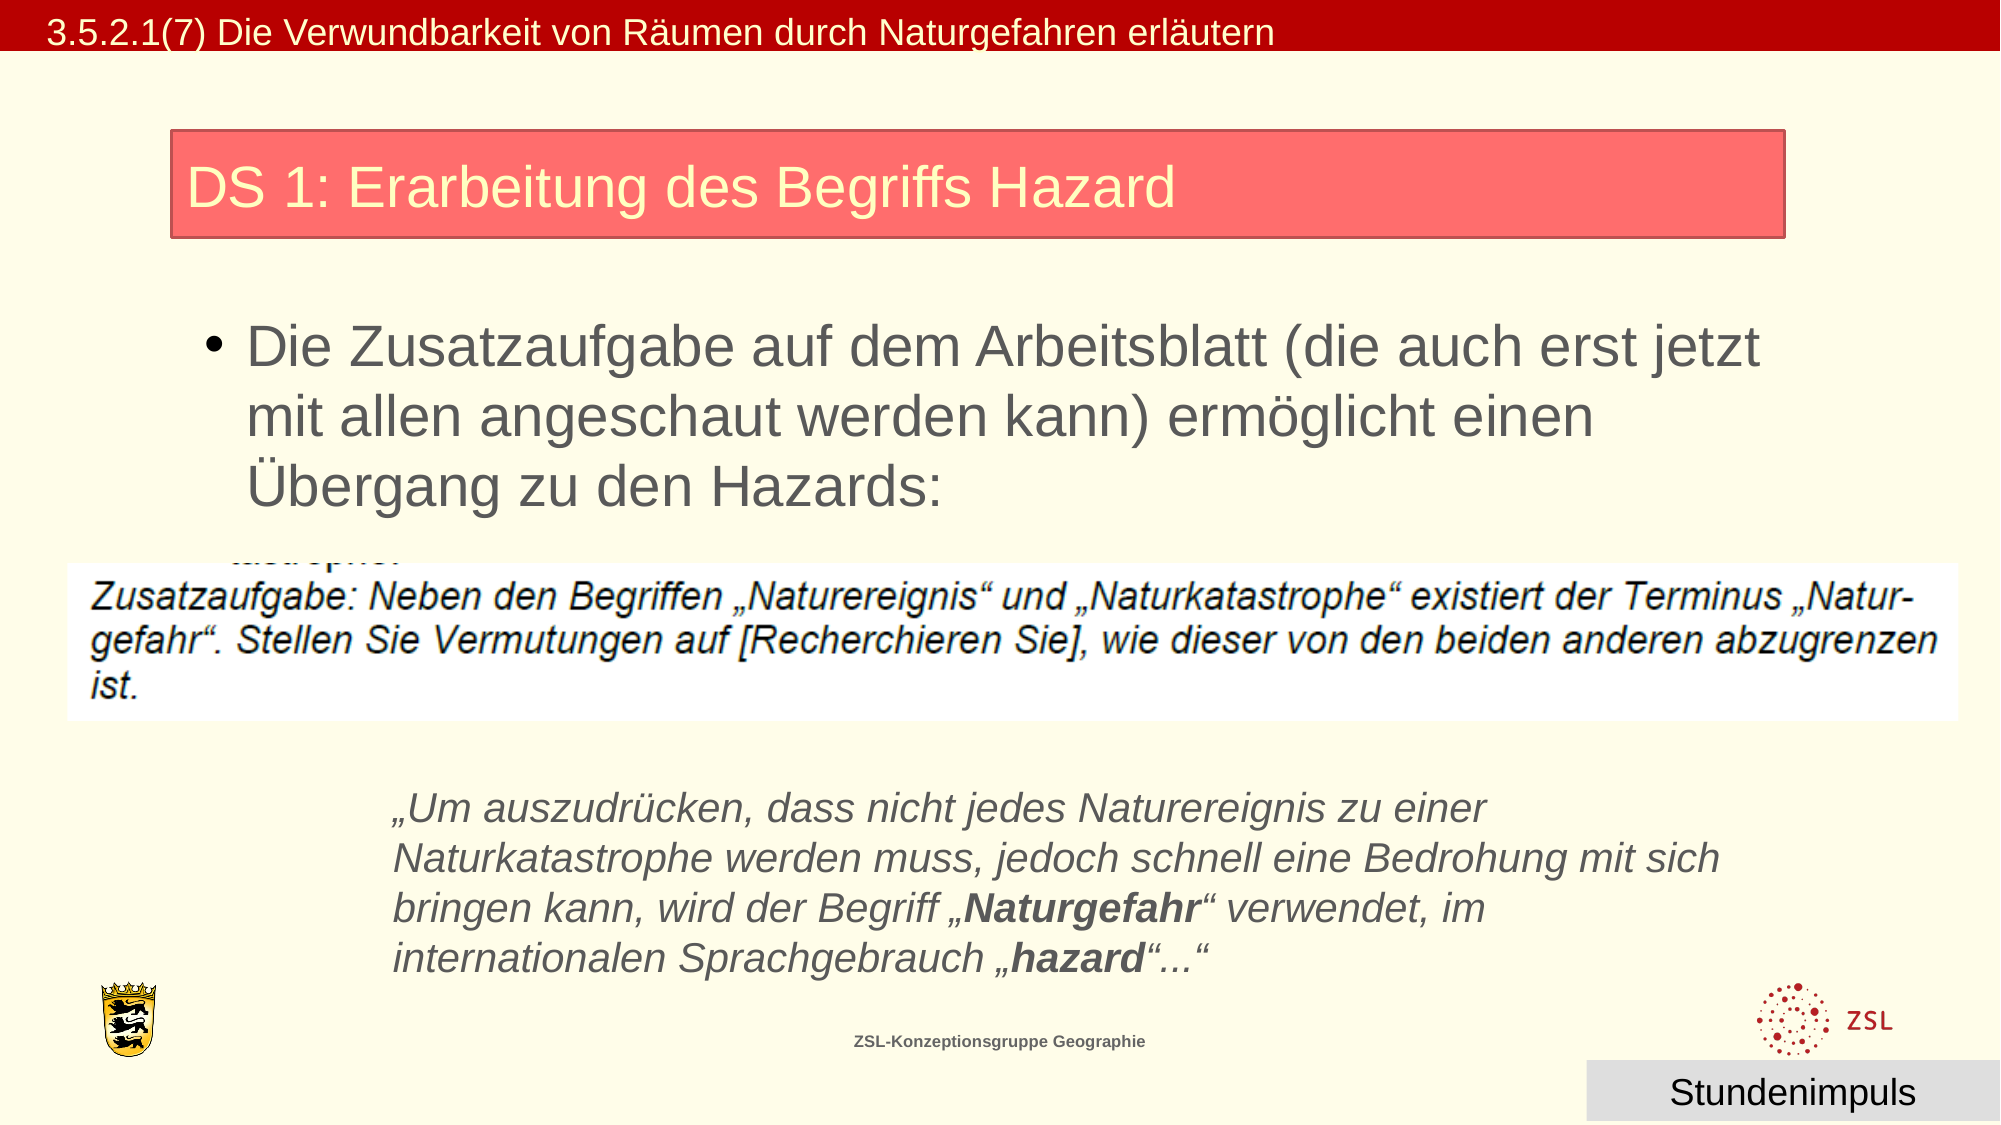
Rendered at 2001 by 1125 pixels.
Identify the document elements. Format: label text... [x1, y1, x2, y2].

text_box DS 1: Erarbeitung des Begriffs Hazard [171, 130, 1785, 238]
picture [41, 545, 1959, 721]
text_box Die Zusatzaufgabe auf dem Arbeitsblatt (die auch erst jetzt mit allen angeschaut werden kann) ermöglicht einen Übergang zu den Hazards: „Um auszudrücken, dass nicht jedes Naturereignis zu einer Naturkatastrophe werden muss, jedoch schnell eine Bedrohung mit sich bringen kann, wird der Begriff „Naturgefahr“ verwendet, im internationalen Sprachgebrauch „hazard“...“ [171, 732, 1787, 1024]
text_box Stundenimpuls [1586, 1060, 2000, 1121]
text_box Die Zusatzaufgabe auf dem Arbeitsblatt (die auch erst jetzt mit allen angeschaut werden kann) ermöglicht einen Übergang zu den Hazards: „Um auszudrücken, dass nicht jedes Naturereignis zu einer Naturkatastrophe werden muss, jedoch schnell eine Bedrohung mit sich bringen kann, wird der Begriff „Naturgefahr“ verwendet, im internationalen Sprachgebrauch „hazard“...“ [171, 300, 1787, 545]
picture [99, 979, 158, 1059]
text_box 3.5.2.1(7) Die Verwundbarkeit von Räumen durch Naturgefahren erläutern [31, 0, 1355, 61]
footer ZSL-Konzeptionsgruppe Geographie [704, 1024, 1296, 1083]
